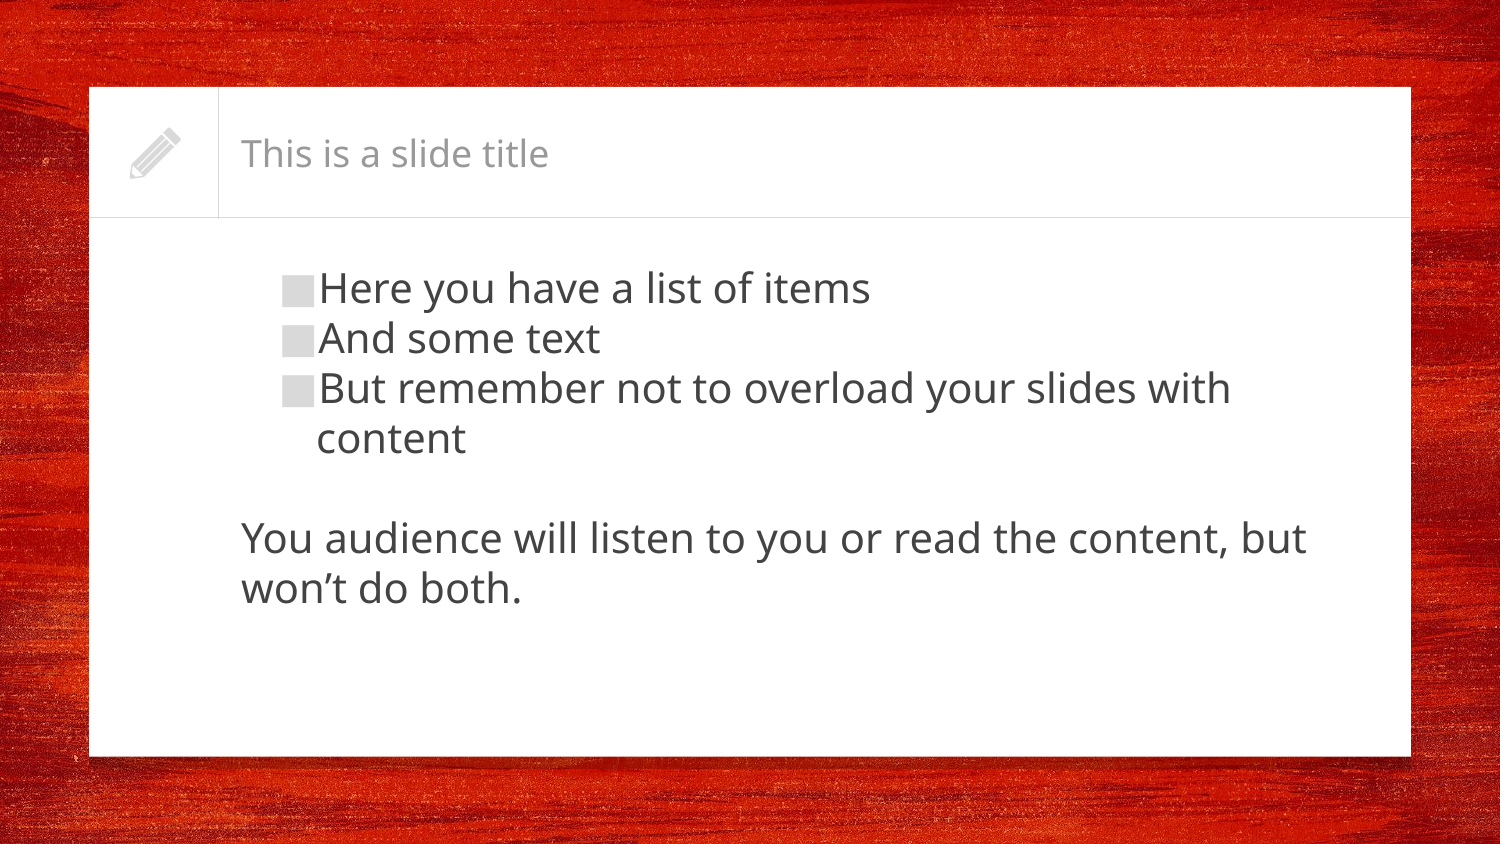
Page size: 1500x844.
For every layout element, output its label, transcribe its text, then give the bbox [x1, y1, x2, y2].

picture [0, 0, 1500, 844]
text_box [129, 127, 182, 180]
title This is a slide title [226, 86, 1330, 218]
list Here you have a list of items And some text But remember not to overload your slides with content You audience will listen to you or read the content, but won’t do both. [226, 246, 1330, 707]
